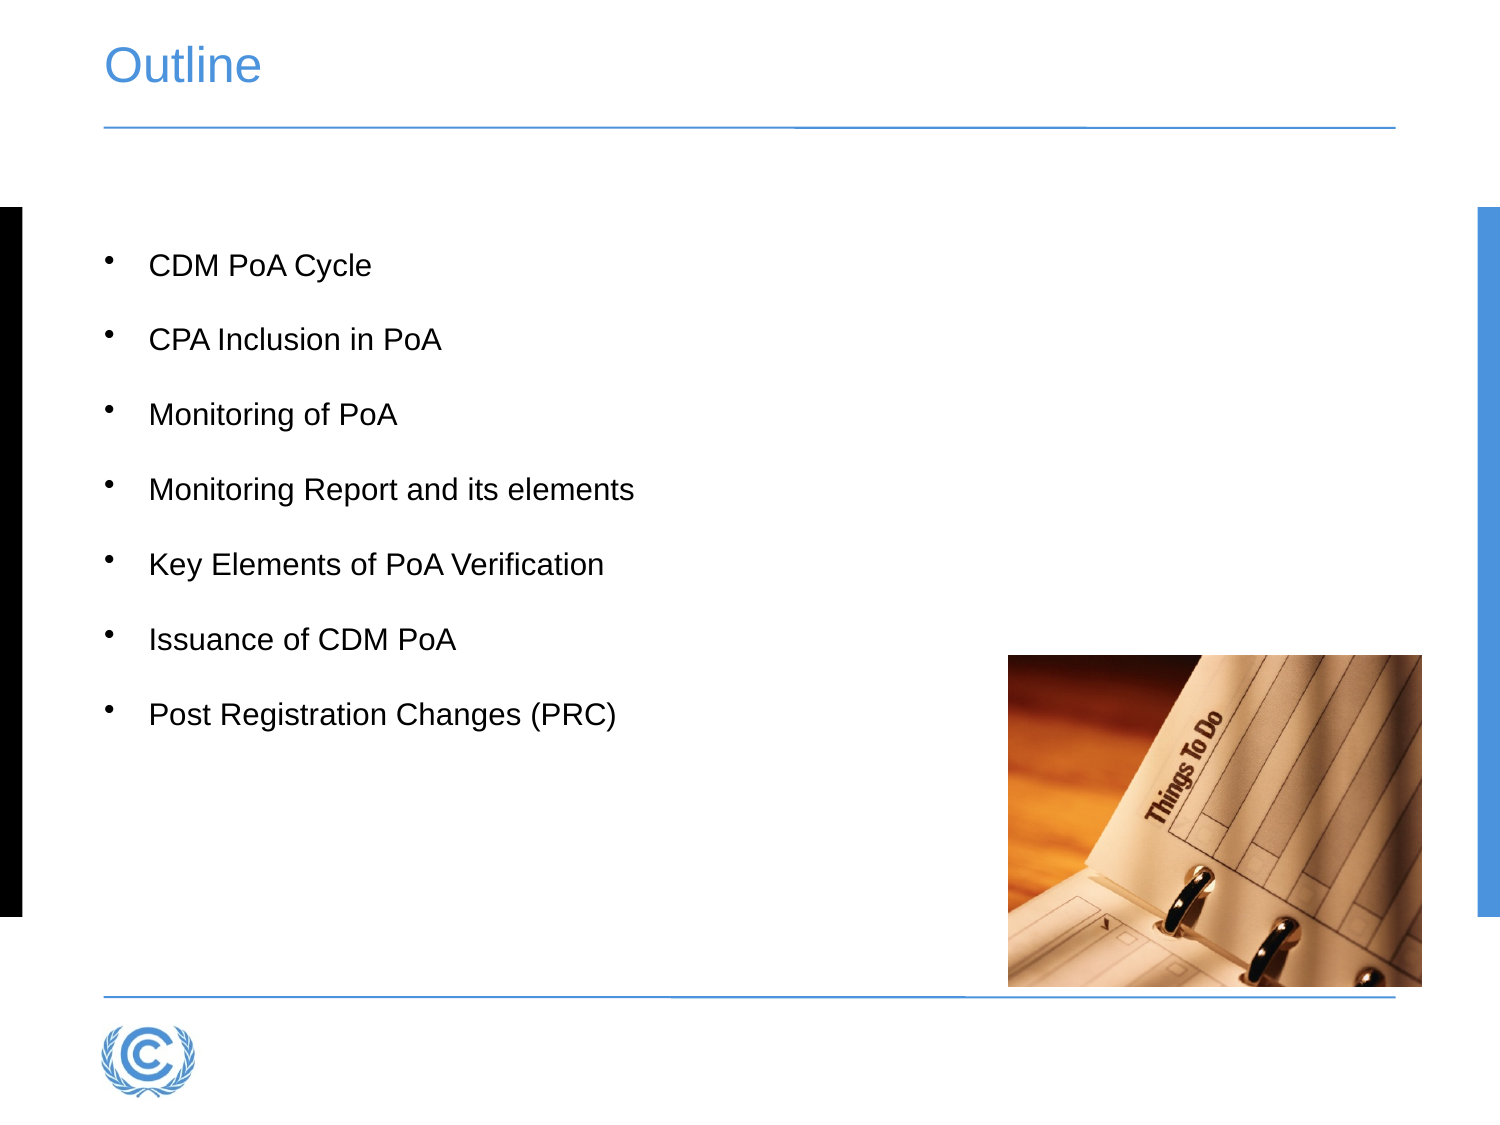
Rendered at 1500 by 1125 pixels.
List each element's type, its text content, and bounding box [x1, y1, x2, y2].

picture [1008, 655, 1422, 987]
title Outline [104, 50, 1396, 103]
list CDM PoA Cycle CPA Inclusion in PoA Monitoring of PoA Monitoring Report and its elements Key Elements of PoA Verification Issuance of CDM PoA Post Registration Changes (PRC) [104, 207, 1395, 918]
picture [101, 1001, 209, 1108]
